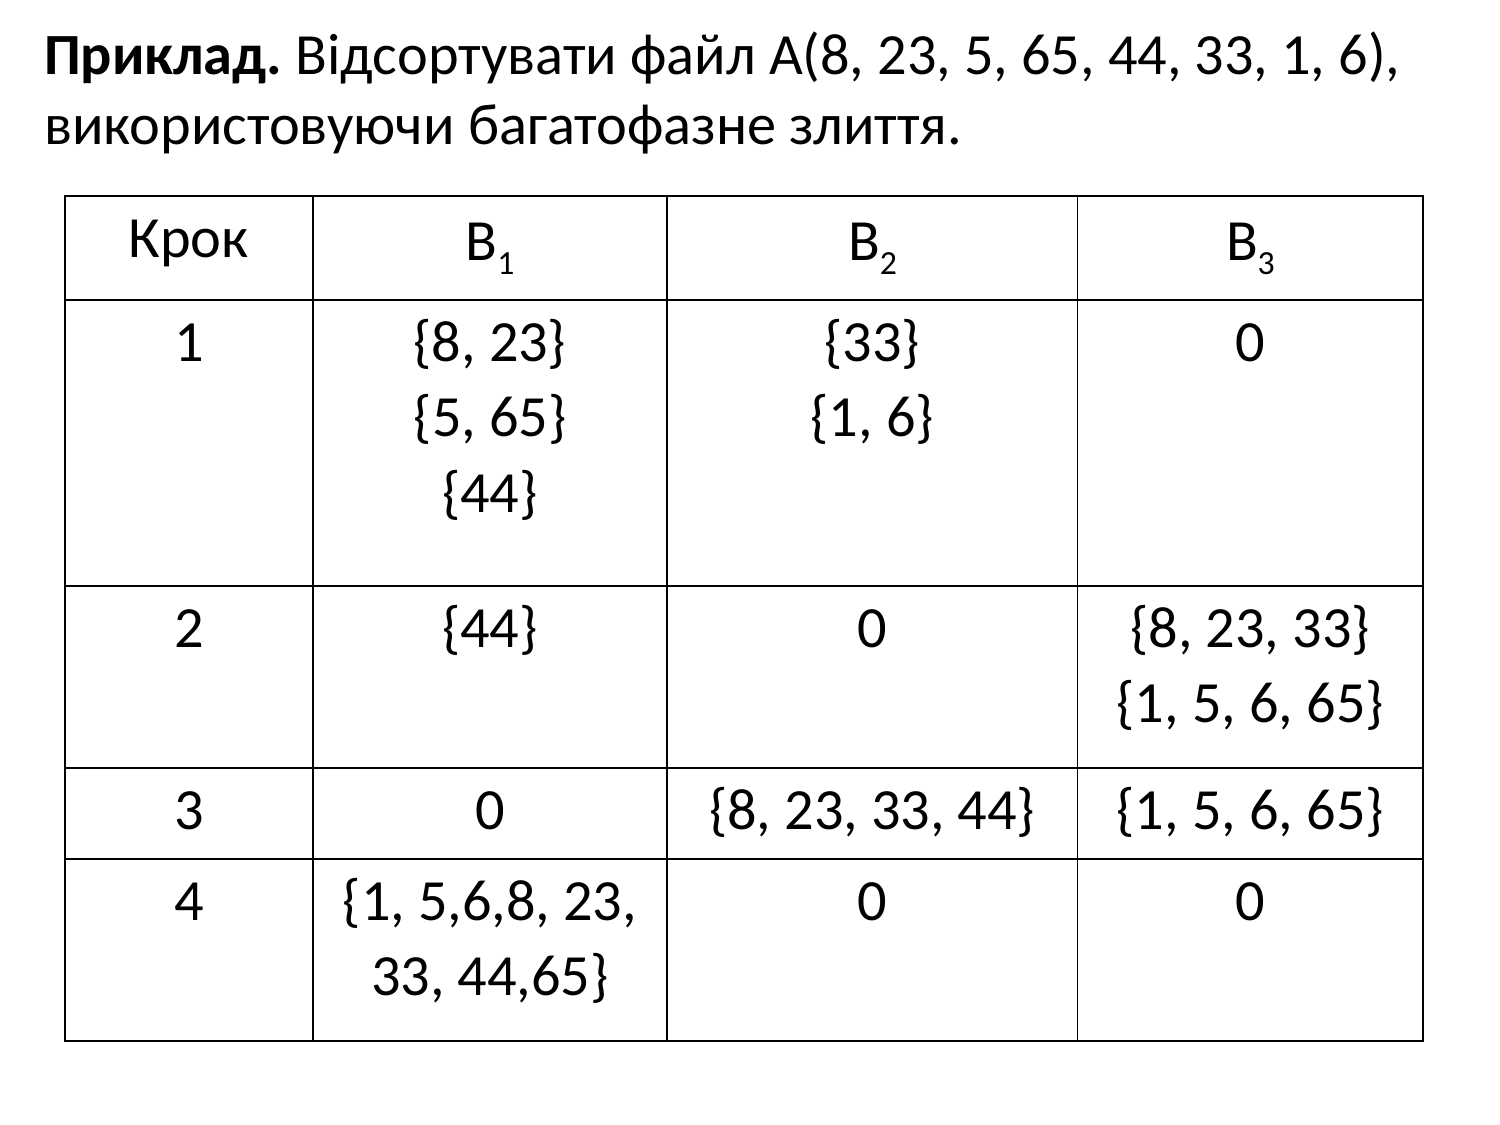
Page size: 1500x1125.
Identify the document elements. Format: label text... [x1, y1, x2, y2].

text_box Приклад. Відсортувати файл А(8, 23, 5, 65, 44, 33, 1, 6), використовуючи багатофазне злиття. [29, 8, 1471, 164]
table_cell 0 [668, 860, 1077, 1040]
table_cell 2 [66, 587, 312, 767]
table_cell 0 [314, 769, 666, 858]
table_cell {8, 23, 33} {1, 5, 6, 65} [1078, 587, 1422, 767]
table_cell 1 [66, 301, 312, 585]
table_cell {8, 23} {5, 65} {44} [314, 301, 666, 585]
table_cell {1, 5, 6, 65} [1078, 769, 1422, 858]
table_cell {44} [314, 587, 666, 767]
table_header В1 [314, 197, 666, 299]
table_header В3 [1078, 197, 1422, 299]
table_header В2 [668, 197, 1077, 299]
table_cell 4 [66, 860, 312, 1040]
table_cell 0 [1078, 301, 1422, 585]
table_cell 0 [668, 587, 1077, 767]
table_cell 3 [66, 769, 312, 858]
table_cell 0 [1078, 860, 1422, 1040]
table_cell {33} {1, 6} [668, 301, 1077, 585]
table_cell {8, 23, 33, 44} [668, 769, 1077, 858]
table_cell {1, 5,6,8, 23, 33, 44,65} [314, 860, 666, 1040]
table_header Крок [66, 197, 312, 299]
